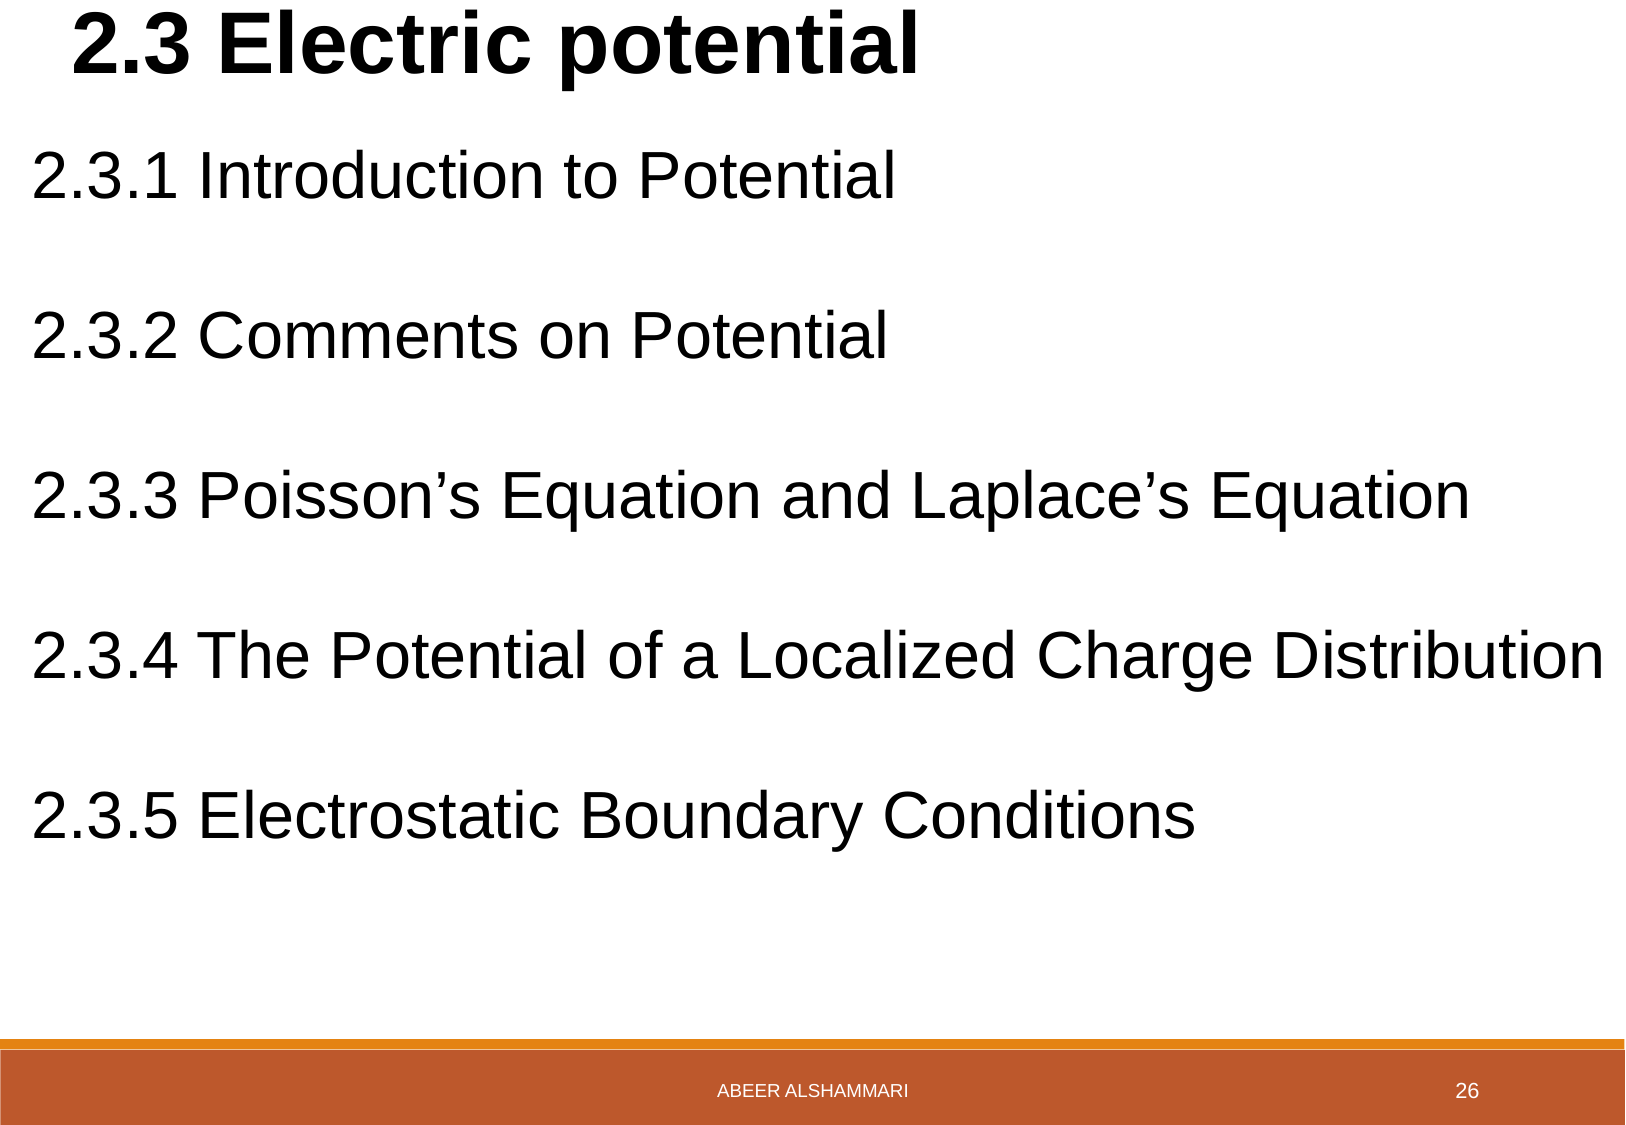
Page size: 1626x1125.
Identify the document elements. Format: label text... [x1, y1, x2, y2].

footer Abeer Alshammari [491, 1059, 1135, 1120]
text_box 2.3 Electric potential [56, 0, 938, 99]
text_box 2.3.1 Introduction to Potential 2.3.2 Comments on Potential 2.3.3 Poisson’s Equation and Laplace’s Equation 2.3.4 The Potential of a Localized Charge Distribution 2.3.5 Electrostatic Boundary Conditions [16, 124, 1623, 945]
slide_number 26 [1319, 1059, 1495, 1120]
